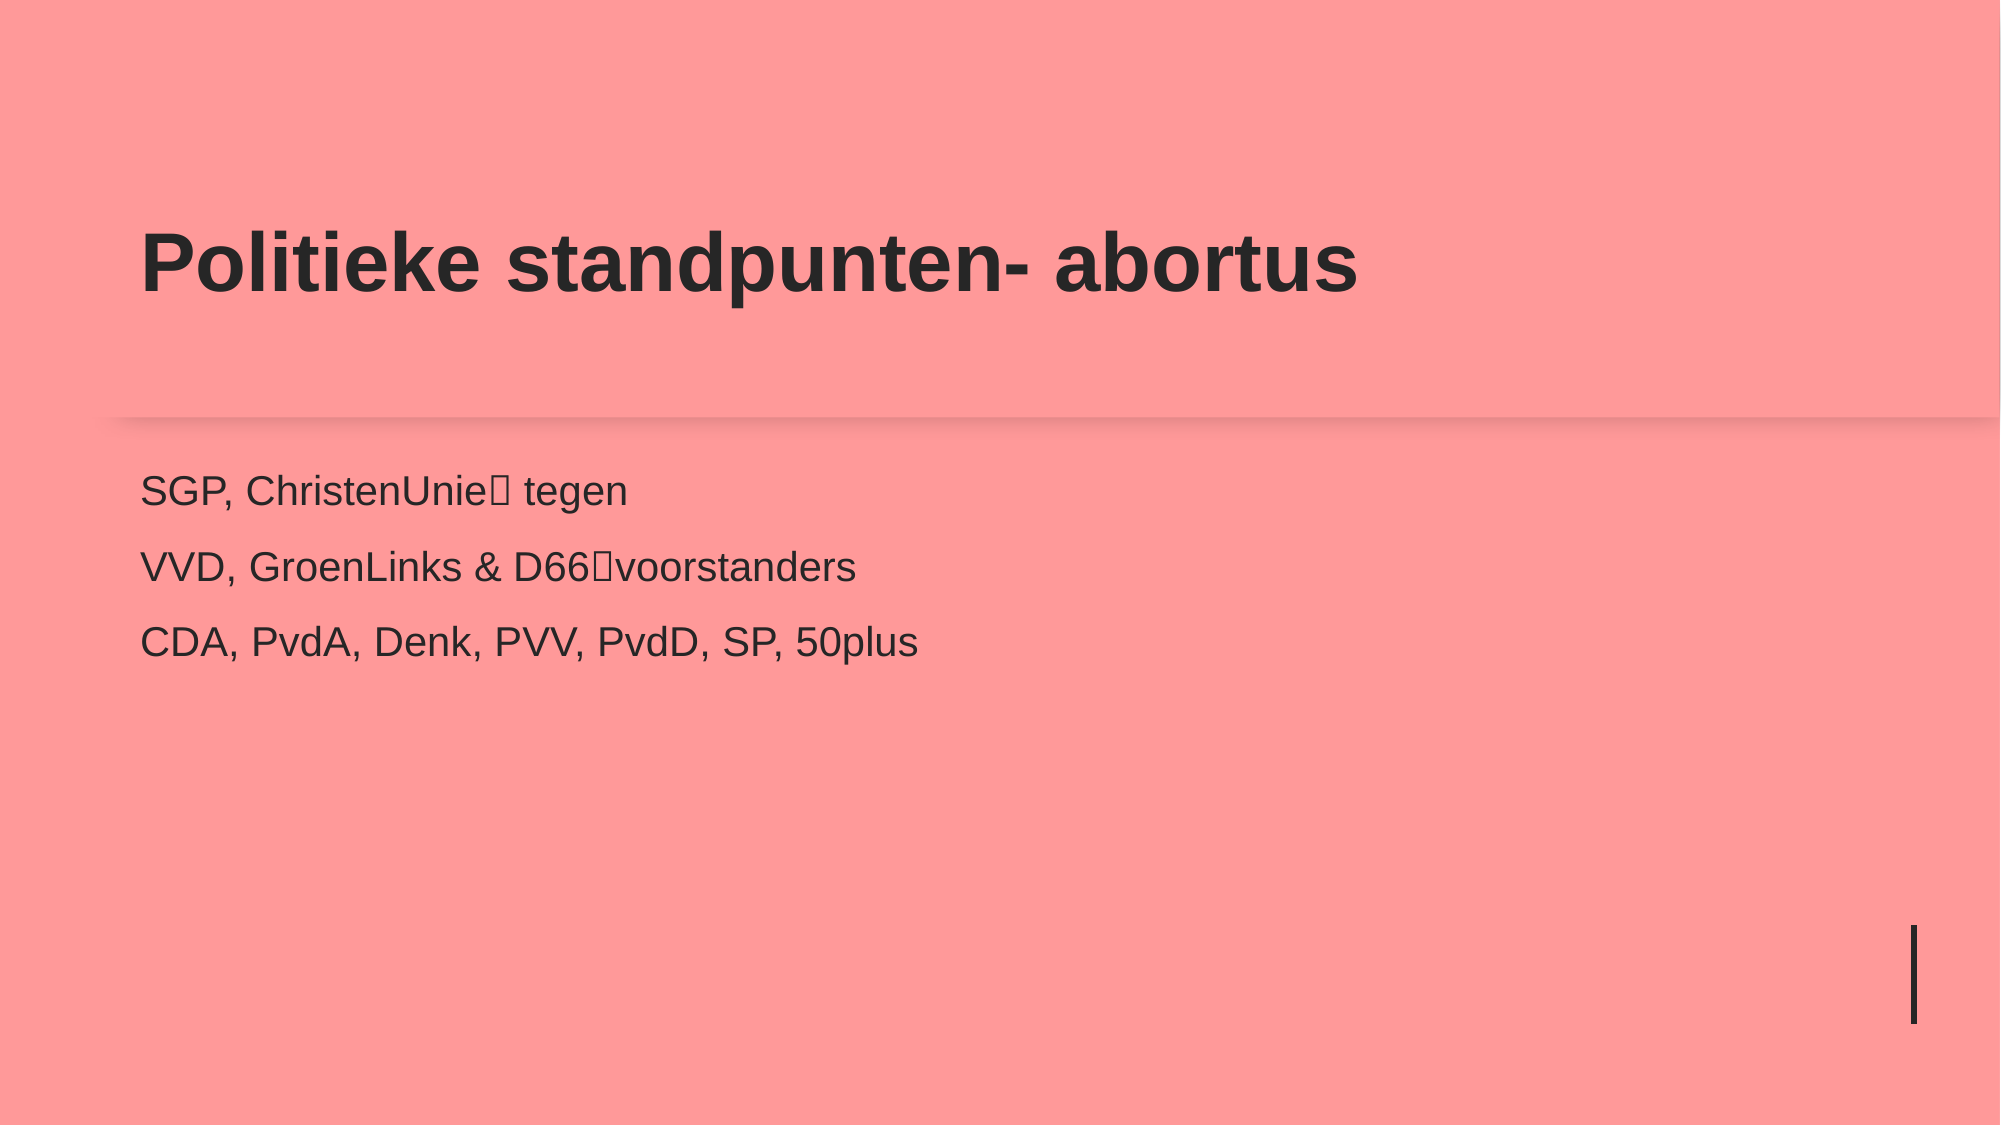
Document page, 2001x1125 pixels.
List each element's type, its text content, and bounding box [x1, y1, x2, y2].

title Politieke standpunten- abortus [124, 140, 1828, 376]
list SGP, ChristenUnie tegen VVD, GroenLinks & D66voorstanders CDA, PvdA, Denk, PVV, PvdD, SP, 50plus [124, 451, 1828, 987]
